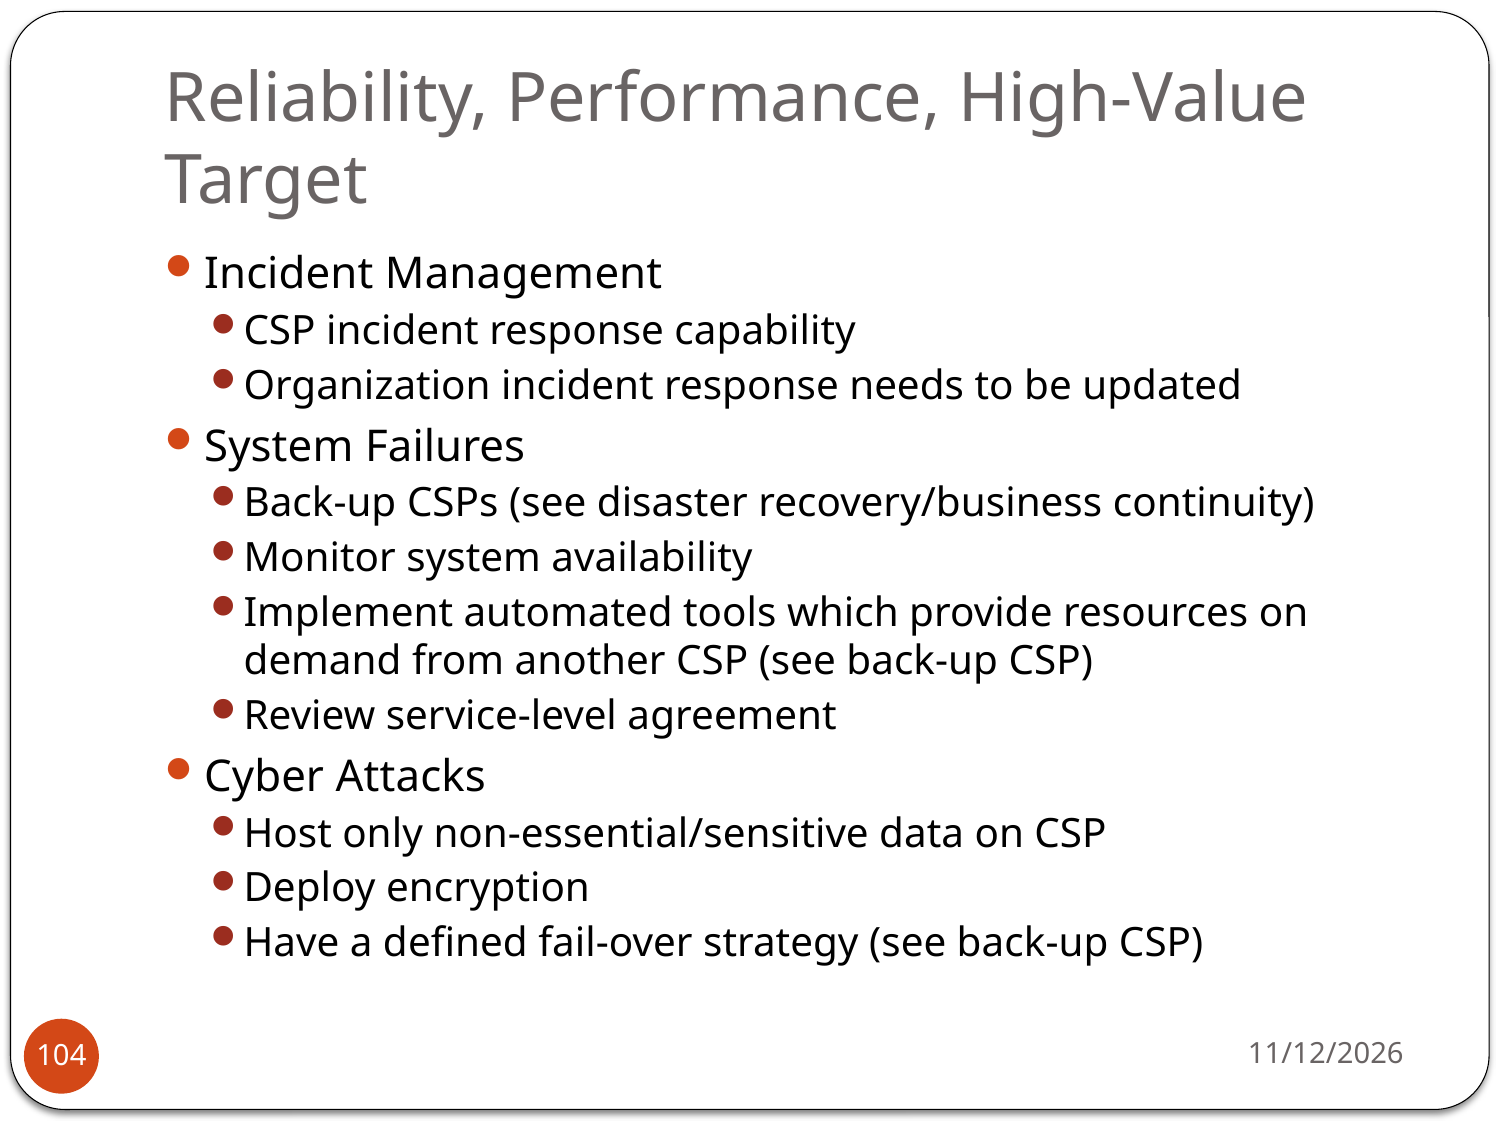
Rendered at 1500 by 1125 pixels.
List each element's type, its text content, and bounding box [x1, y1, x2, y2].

list Incident Management CSP incident response capability Organization incident response needs to be updated System Failures Back-up CSPs (see disaster recovery/business continuity) Monitor system availability Implement automated tools which provide resources on demand from another CSP (see back-up CSP) Review service-level agreement Cyber Attacks Host only non-essential/sensitive data on CSP Deploy encryption Have a defined fail-over strategy (see back-up CSP) [150, 237, 1425, 988]
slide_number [1012, 1015, 1419, 1094]
title Reliability, Performance, High-Value Target [150, 45, 1425, 233]
slide_number 104 [23, 1018, 99, 1094]
